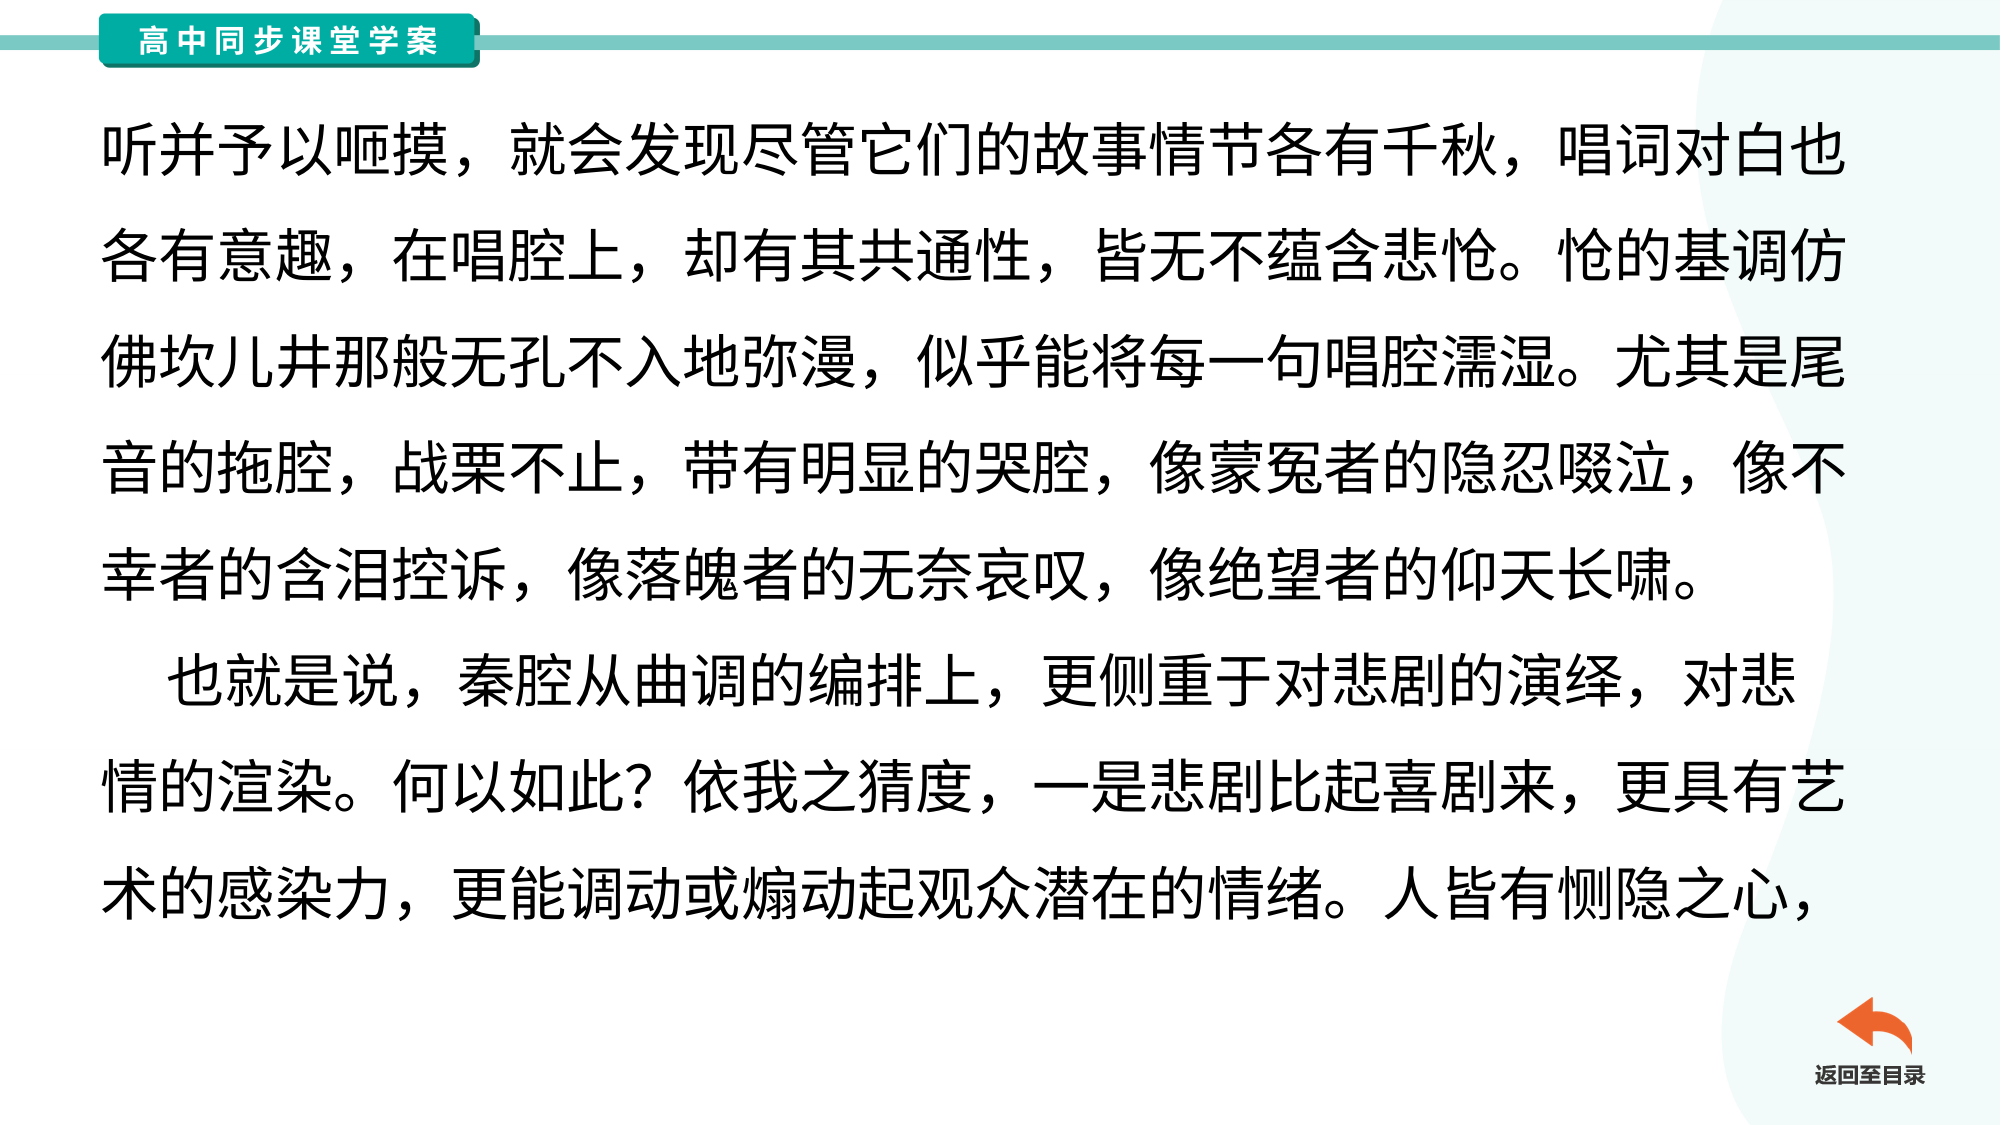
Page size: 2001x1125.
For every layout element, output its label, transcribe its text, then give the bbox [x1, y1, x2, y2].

picture [0, 0, 2000, 1125]
text_box 听并予以咂摸，就会发现尽管它们的故事情节各有千秋，唱词对白也 各有意趣，在唱腔上，却有其共通性，皆无不蕴含悲怆。怆的基调仿 佛坎儿井那般无孔不入地弥漫，似乎能将每一句唱腔濡湿。尤其是尾 音的拖腔，战栗不止，带有明显的哭腔，像蒙冤者的隐忍啜泣，像不 幸者的含泪控诉，像落魄者的无奈哀叹，像绝望者的仰天长啸。 也就是说，秦腔从曲调的编排上，更侧重于对悲剧的演绎，对悲 情的渲染。何以如此？依我之猜度，一是悲剧比起喜剧来，更具有艺 术的感染力，更能调动或煽动起观众潜在的情绪。人皆有恻隐之心， [100, 76, 1899, 927]
